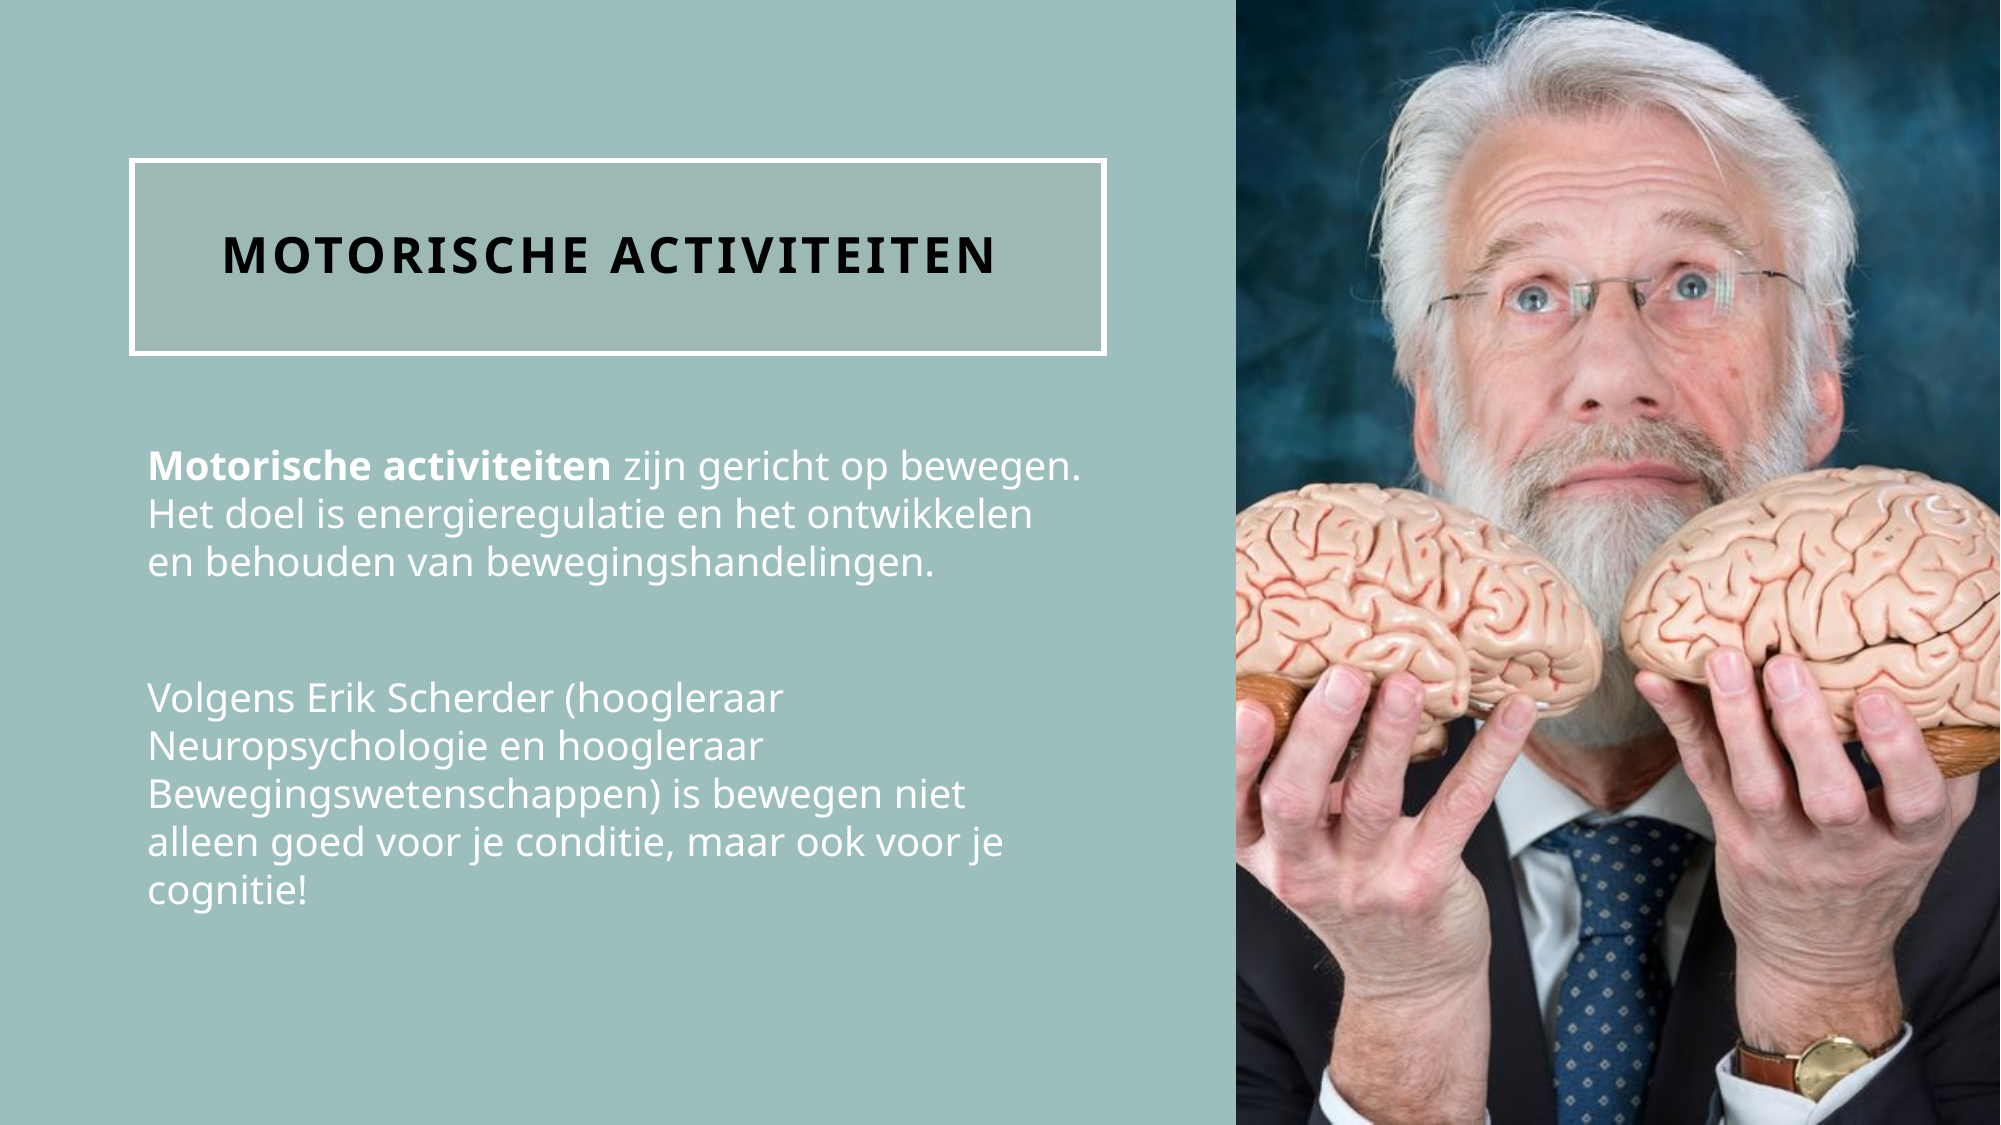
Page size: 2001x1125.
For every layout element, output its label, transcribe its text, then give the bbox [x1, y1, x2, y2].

list Motorische activiteiten zijn gericht op bewegen. Het doel is energieregulatie en het ontwikkelen en behouden van bewegingshandelingen. Volgens Erik Scherder (hoogleraar Neuropsychologie en hoogleraar Bewegingswetenschappen) is bewegen niet alleen goed voor je conditie, maar ook voor je cognitie! [131, 433, 1104, 968]
picture [1235, 0, 2000, 1125]
title Motorische activiteiten [129, 158, 1107, 356]
